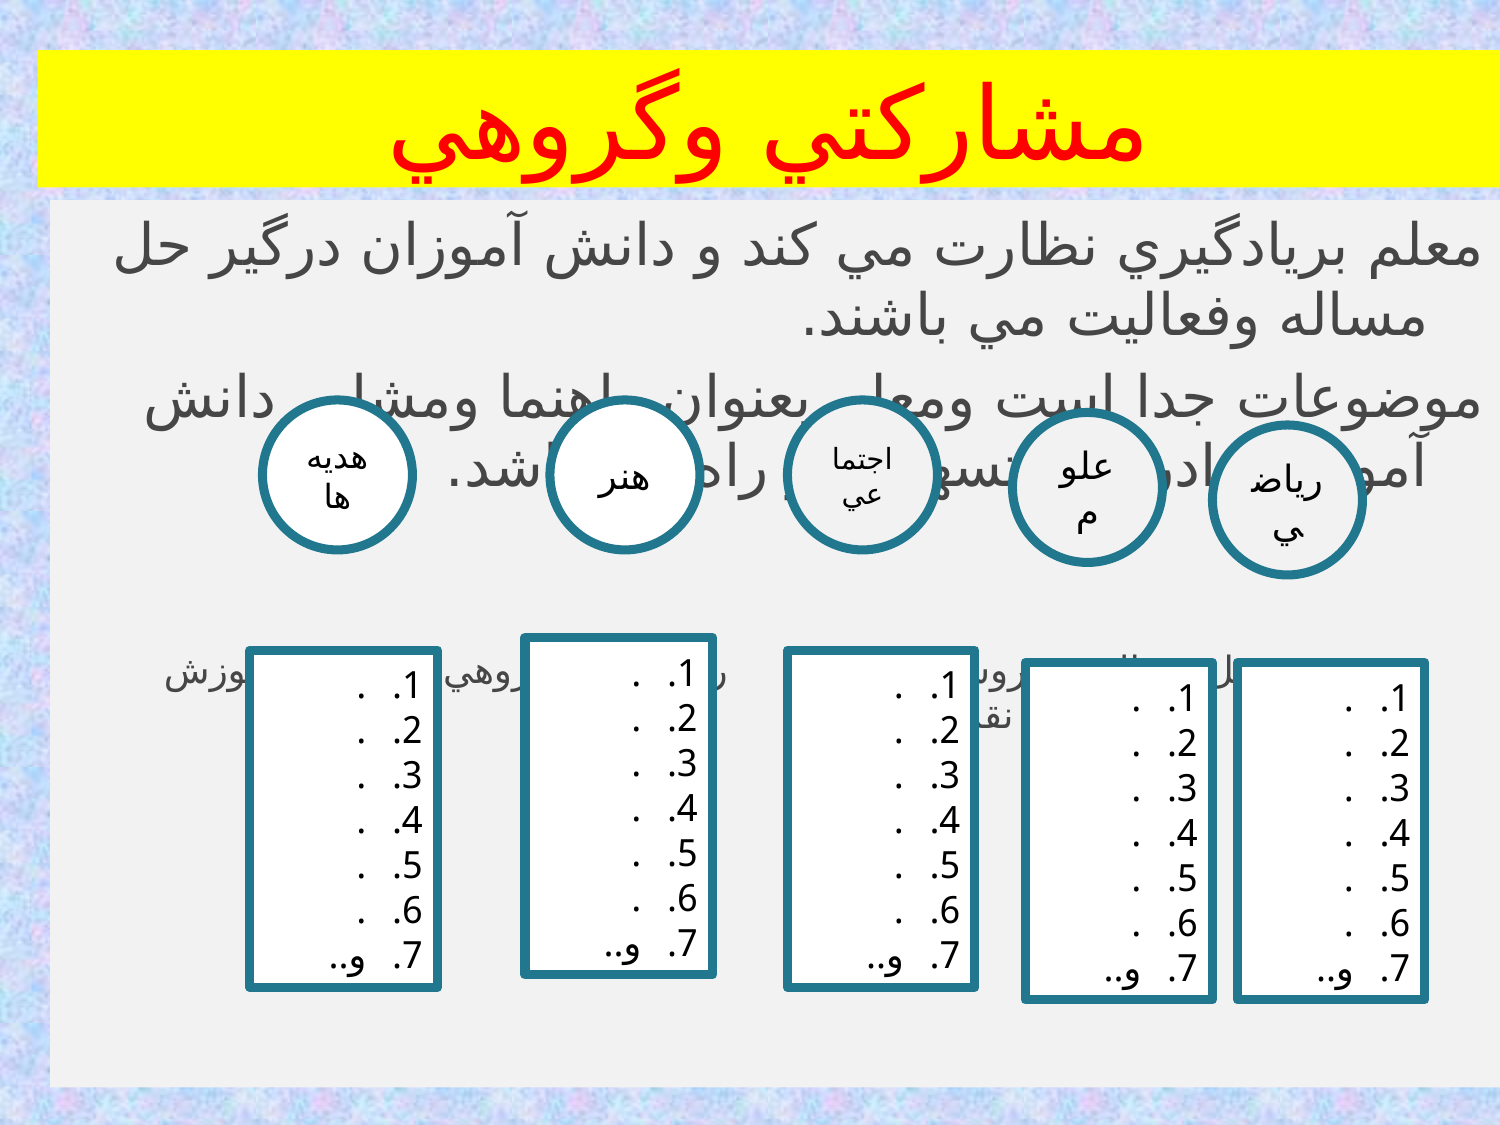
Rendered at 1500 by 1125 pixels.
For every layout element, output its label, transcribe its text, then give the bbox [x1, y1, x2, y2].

text_box اجتماعي [782, 395, 942, 555]
text_box . . . . . . و.. [1021, 658, 1217, 1004]
text_box علوم [1007, 407, 1167, 567]
title مشاركتي وگروهي [37, 50, 1500, 188]
text_box هنر [545, 395, 705, 555]
text_box هديه ها [257, 395, 417, 555]
text_box . . . . . . و.. [783, 646, 979, 992]
text_box رياضي [1207, 420, 1367, 580]
list معلم بريادگيري نظارت مي كند و دانش آموزان درگير حل مساله وفعاليت مي باشند. موضوعات جدا است ومعلم بعنوان راهنما ومشاور دانش آموزان رادرگير وتسهيل گر راه مي باشد. روش حل مساله روش استقرايي روش بحث گروهي روش آموزش برنامه اي روش ايفاي نقش [50, 200, 1500, 1088]
text_box . . . . . . و.. [1233, 658, 1429, 1004]
text_box . . . . . . و.. [245, 646, 442, 992]
picture [0, 0, 1500, 1125]
text_box . . . . . . و.. [520, 633, 717, 979]
